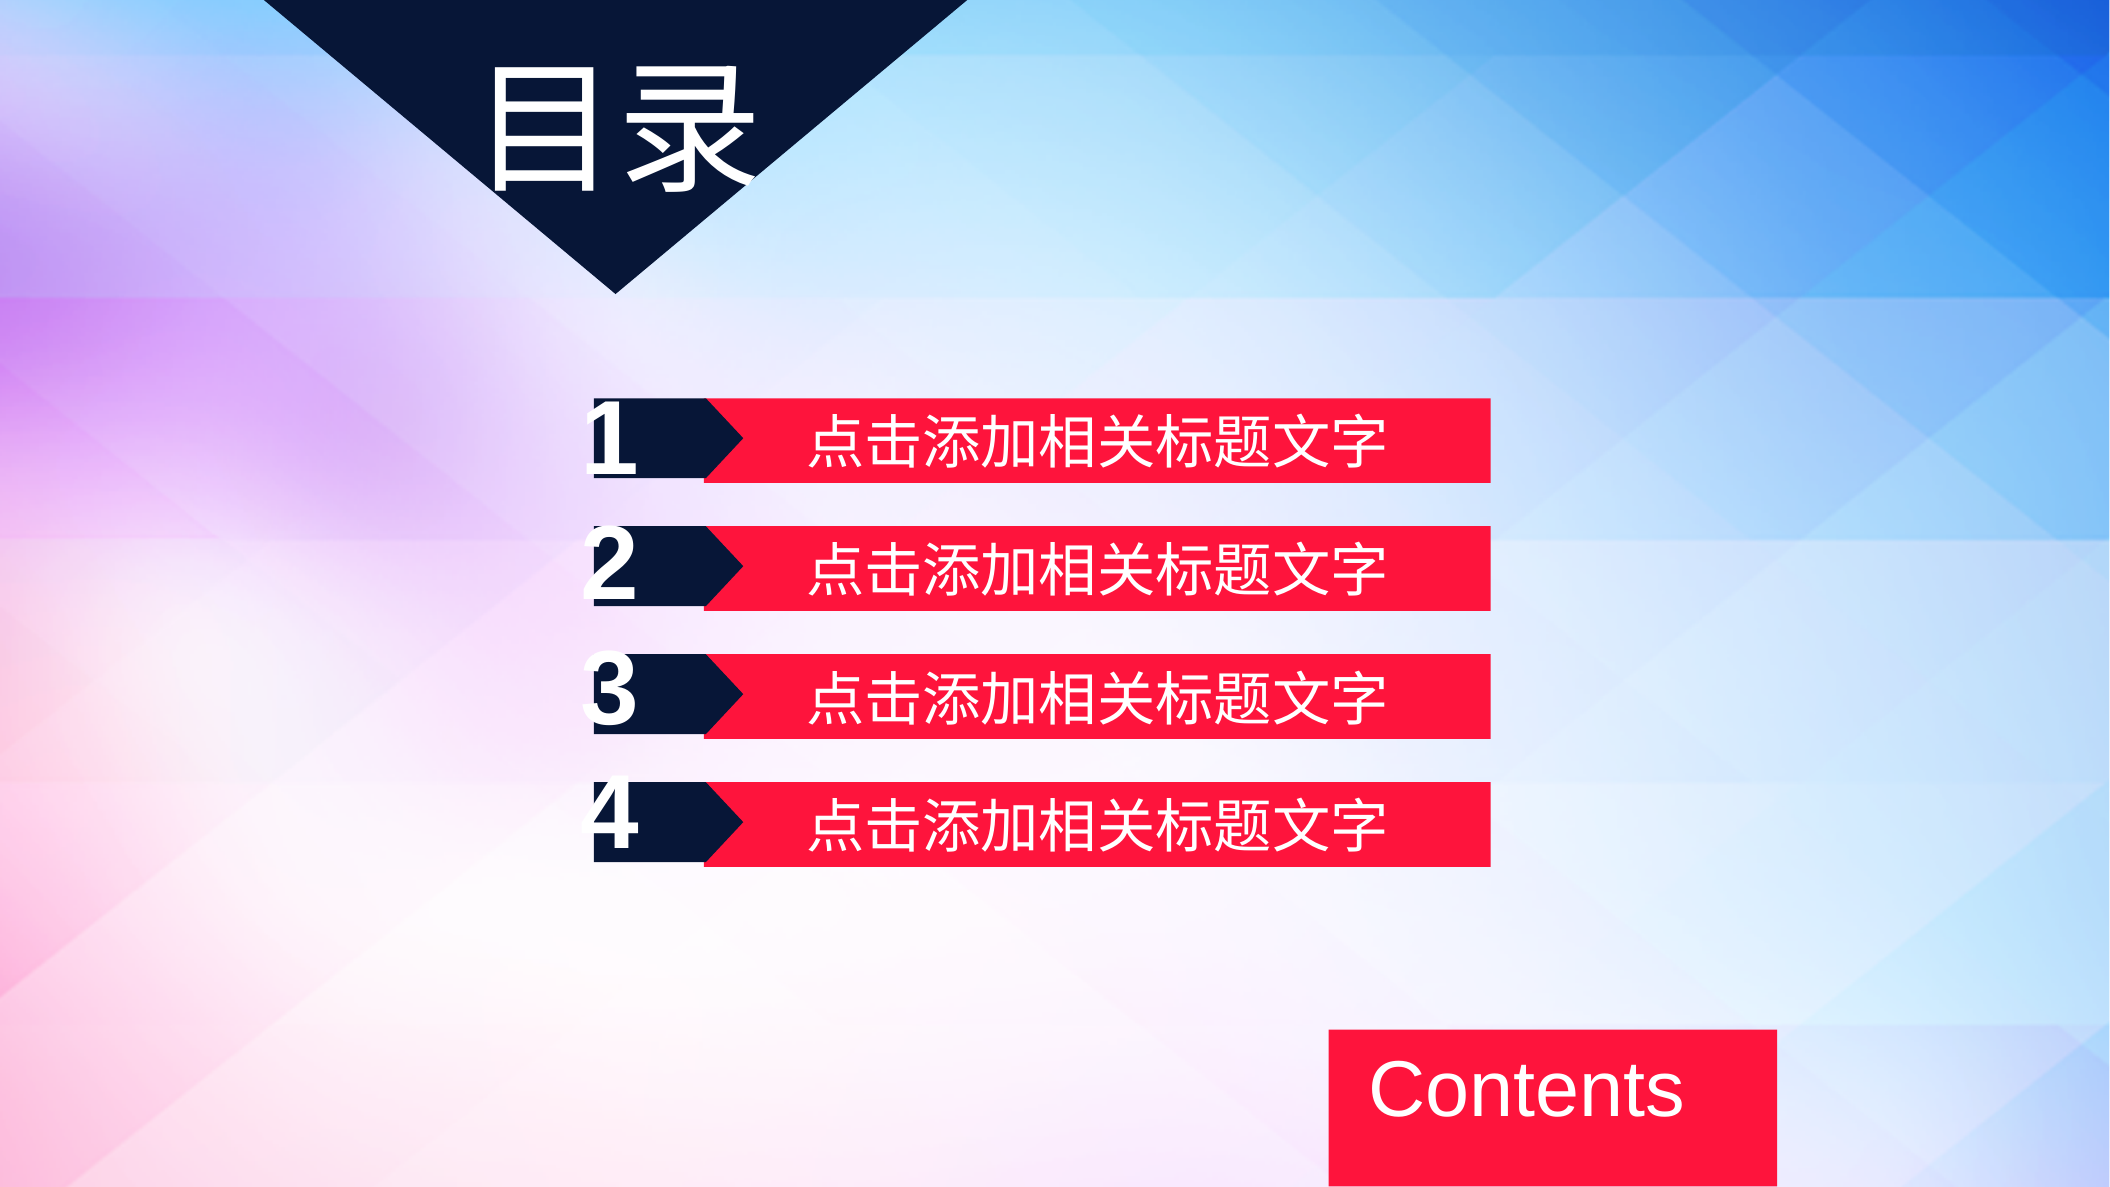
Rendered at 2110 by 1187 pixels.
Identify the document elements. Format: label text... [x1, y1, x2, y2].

text_box 1 [566, 362, 655, 486]
text_box 点击添加相关标题文字 [703, 654, 1491, 739]
text_box [655, 398, 744, 479]
text_box [523, 217, 708, 295]
text_box [655, 526, 744, 607]
text_box 4 [566, 735, 655, 878]
text_box [655, 782, 744, 863]
text_box 目录 [457, 27, 778, 217]
text_box 2 [566, 486, 655, 611]
picture [0, 0, 2110, 1187]
text_box [655, 654, 744, 735]
text_box 点击添加相关标题文字 [703, 398, 1491, 483]
text_box [263, 0, 968, 162]
text_box 3 [566, 611, 655, 735]
text_box 点击添加相关标题文字 [703, 526, 1491, 611]
text_box [1328, 1029, 1778, 1187]
text_box 点击添加相关标题文字 [703, 782, 1491, 867]
text_box Contents [1353, 1029, 1750, 1140]
